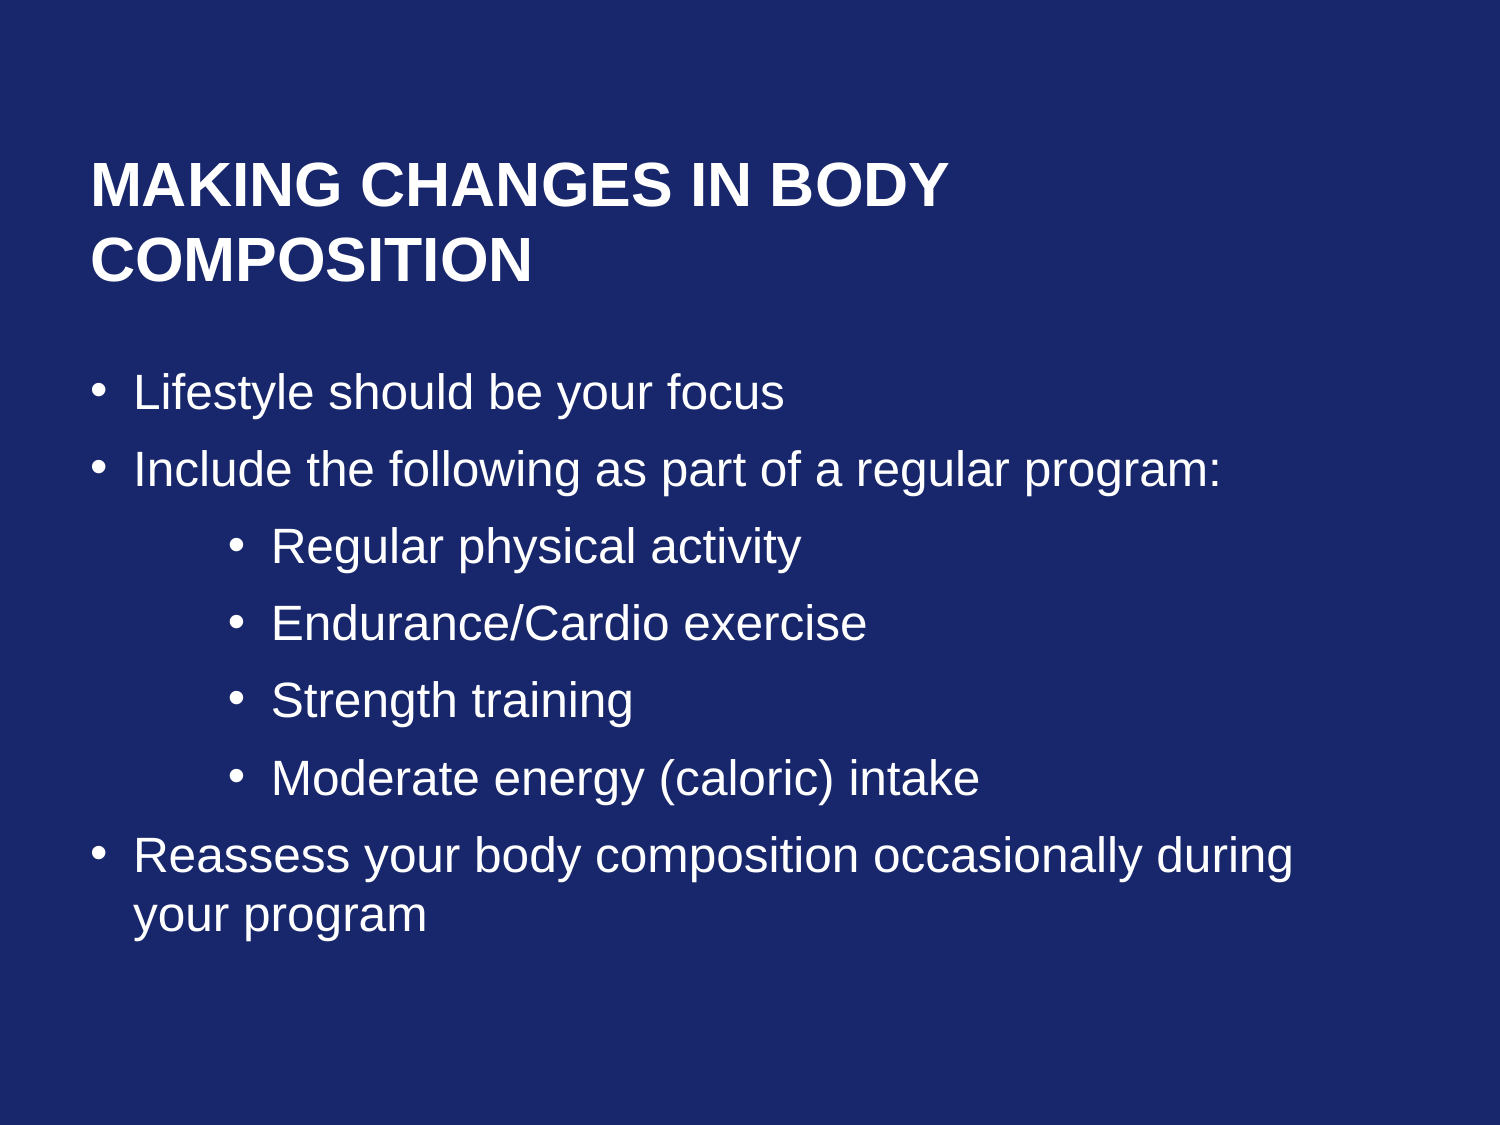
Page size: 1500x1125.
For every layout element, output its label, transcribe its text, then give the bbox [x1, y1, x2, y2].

title Making Changes in Body Composition [75, 99, 1350, 339]
list Lifestyle should be your focus Include the following as part of a regular program: Regular physical activity Endurance/Cardio exercise Strength training Moderate energy (caloric) intake Reassess your body composition occasionally during your program [75, 351, 1350, 950]
